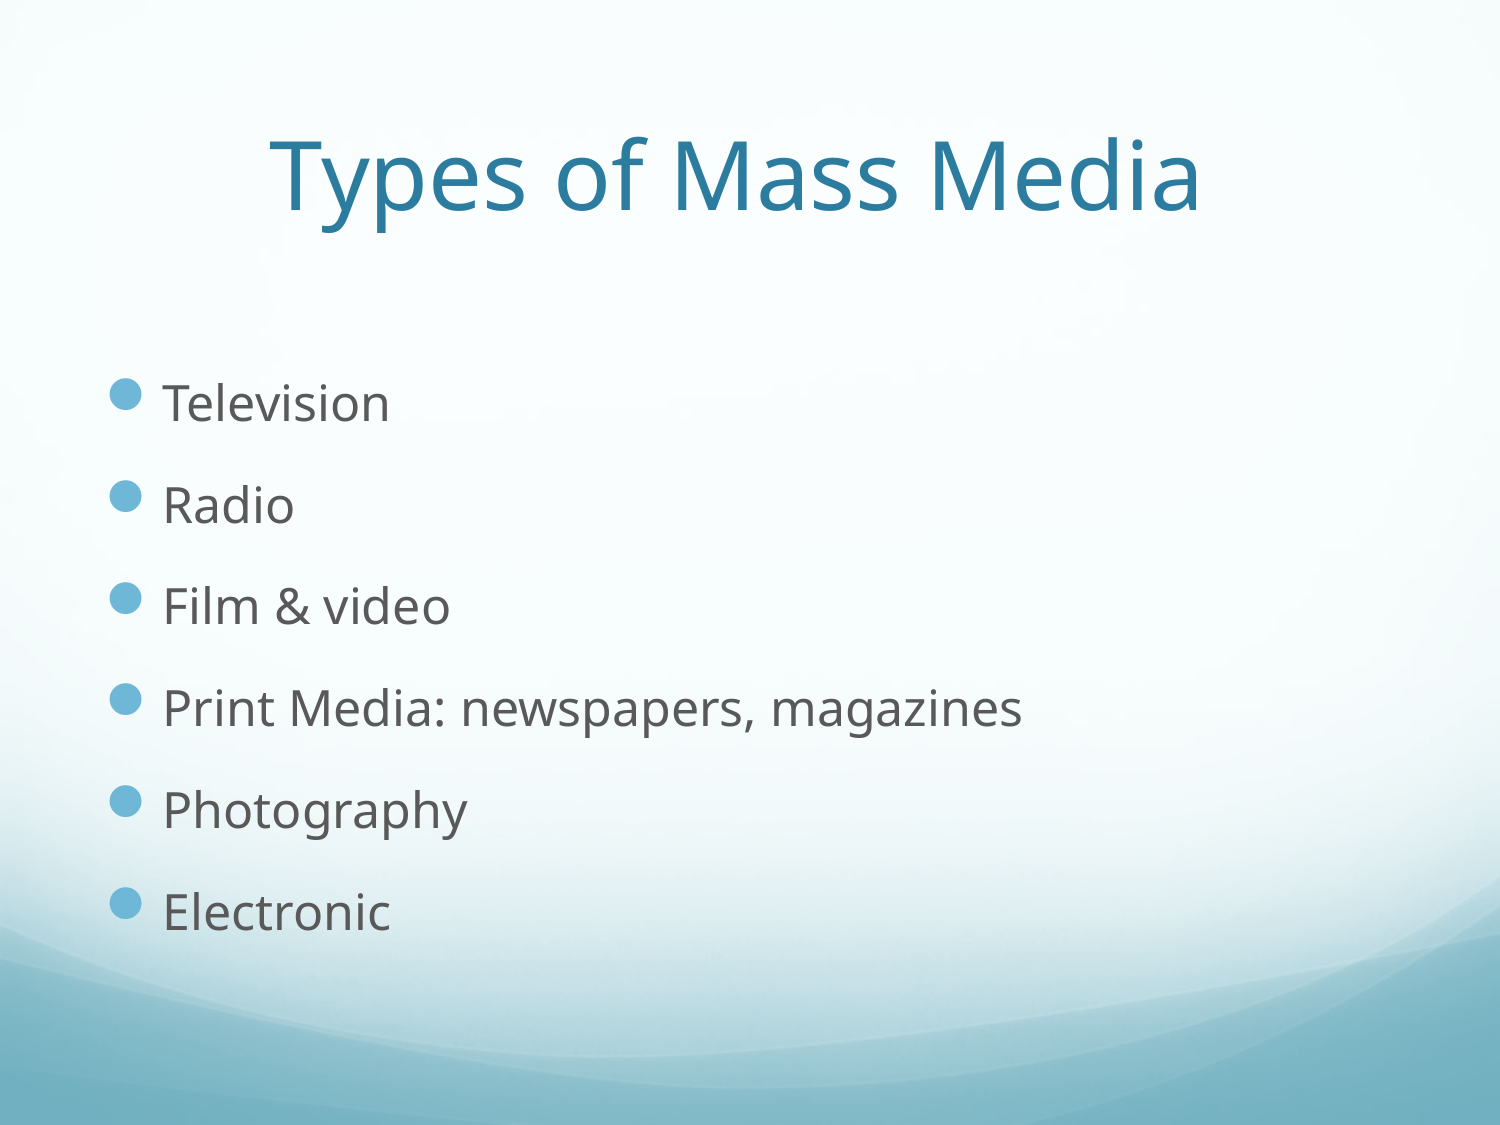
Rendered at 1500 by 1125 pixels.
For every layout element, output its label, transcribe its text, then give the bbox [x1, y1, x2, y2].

list Television Radio Film & video Print Media: newspapers, magazines Photography Electronic [90, 262, 1410, 975]
title Types of Mass Media [90, 17, 1410, 237]
